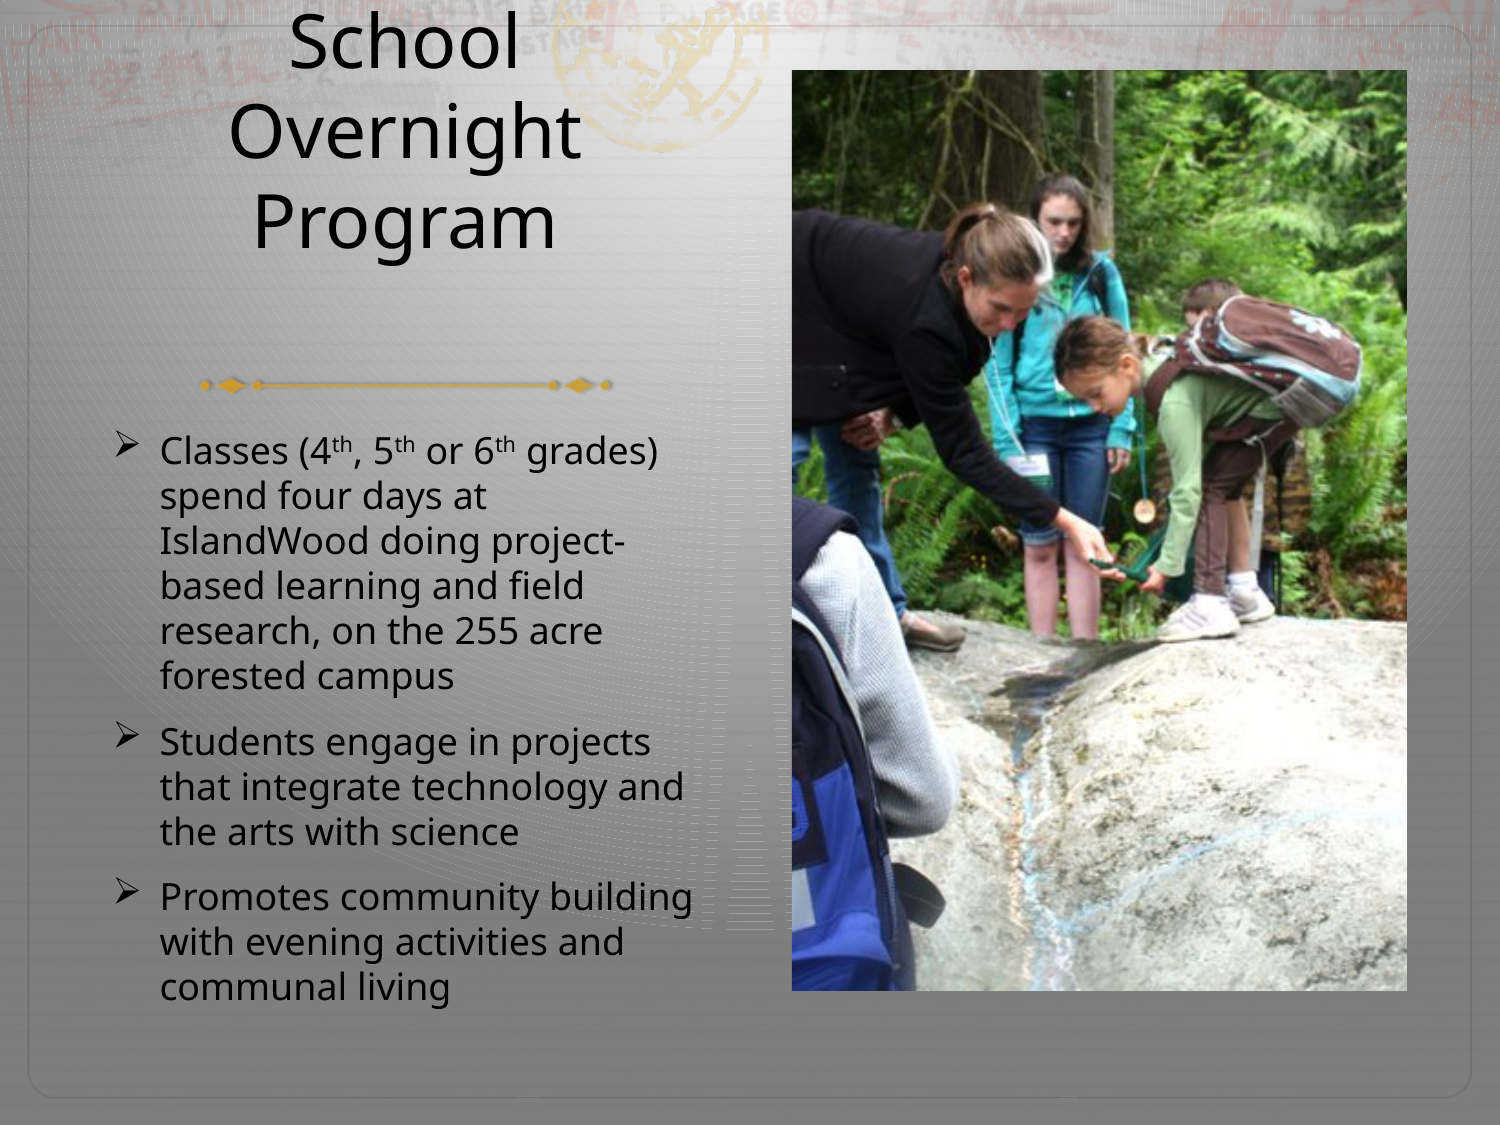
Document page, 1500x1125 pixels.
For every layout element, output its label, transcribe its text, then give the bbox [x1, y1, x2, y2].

list Classes (4th, 5th or 6th grades) spend four days at IslandWood doing project-based learning and field research, on the 255 acre forested campus Students engage in projects that integrate technology and the arts with science Promotes community building with evening activities and communal living [97, 419, 713, 1052]
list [791, 70, 1408, 991]
picture [0, 0, 1500, 1125]
title School Overnight Program [97, 70, 713, 272]
